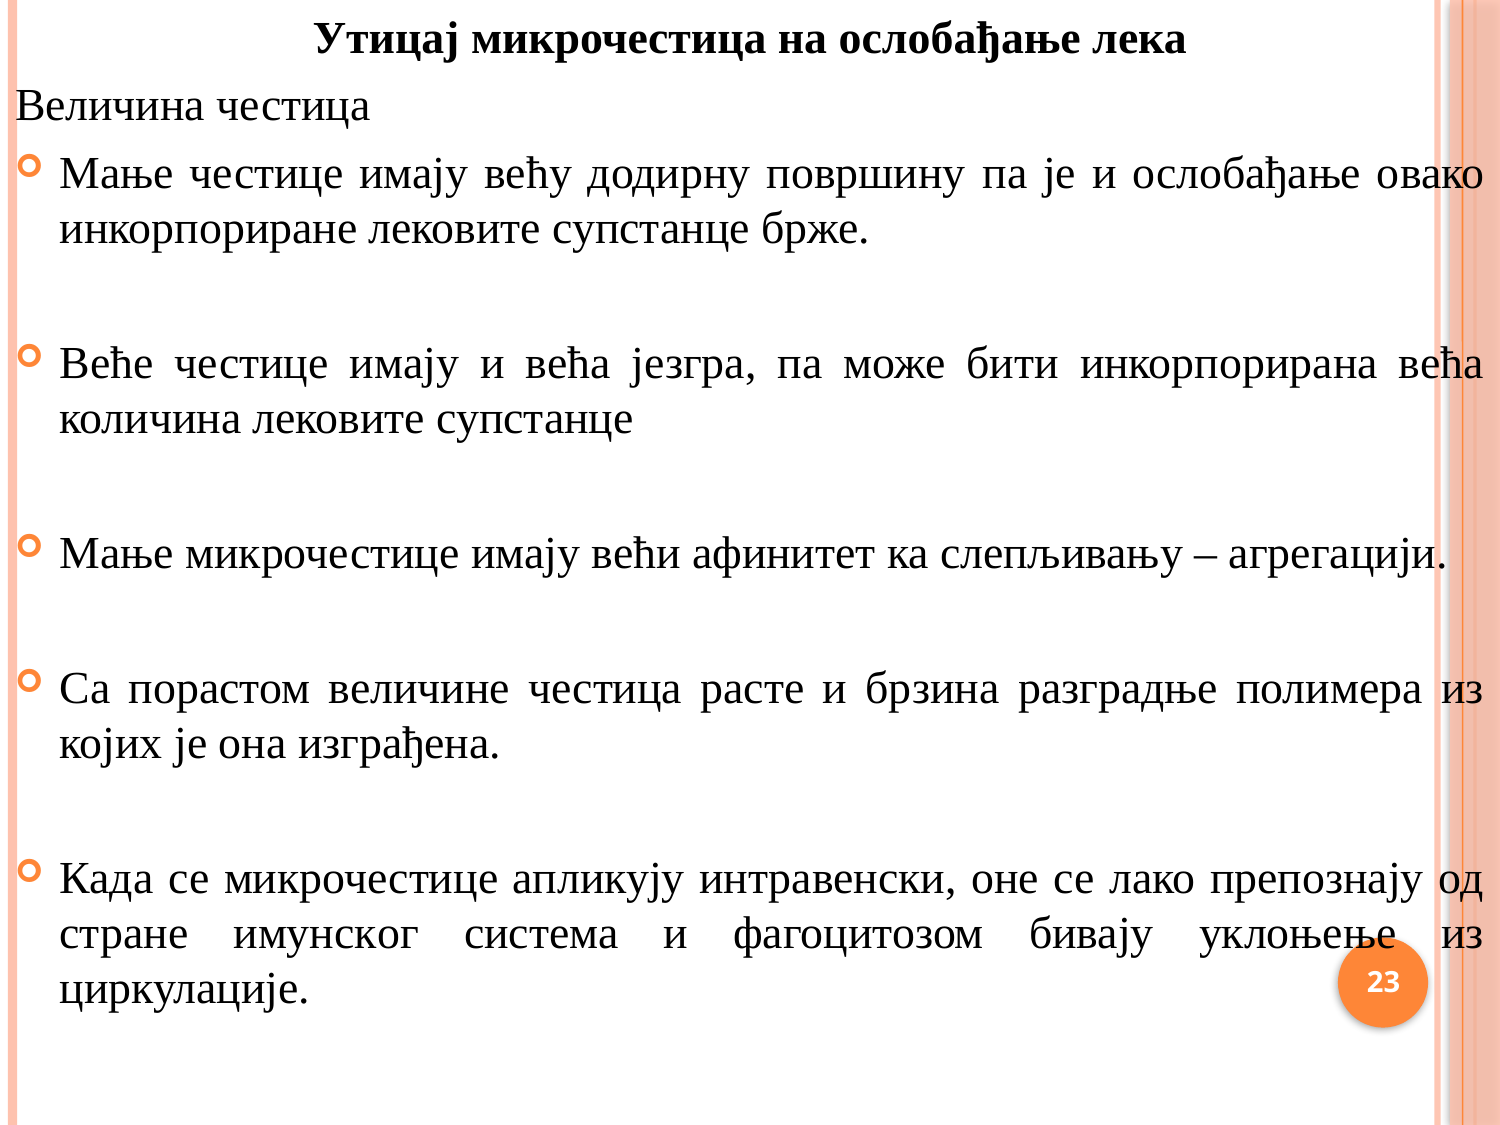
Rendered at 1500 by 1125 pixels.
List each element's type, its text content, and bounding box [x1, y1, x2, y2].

list Утицај микрочестица на ослобађање лека Величина честица Мање честице имају већу додирну површину па је и ослобађање овако инкорпориране лековите супстанце брже. Веће честице имају и већа језгра, па може бити инкорпорирана већа количина лековите супстанце Мање микрочестице имају већи афинитет ка слепљивању – агрегацији. Са порастом величине честица расте и брзина разградње полимера из којих је она изграђена. Када се микрочестице апликују интравенски, оне се лако препознају од стране имунског система и фагоцитозом бивају уклоњење из циркулације. [0, 0, 1500, 1125]
